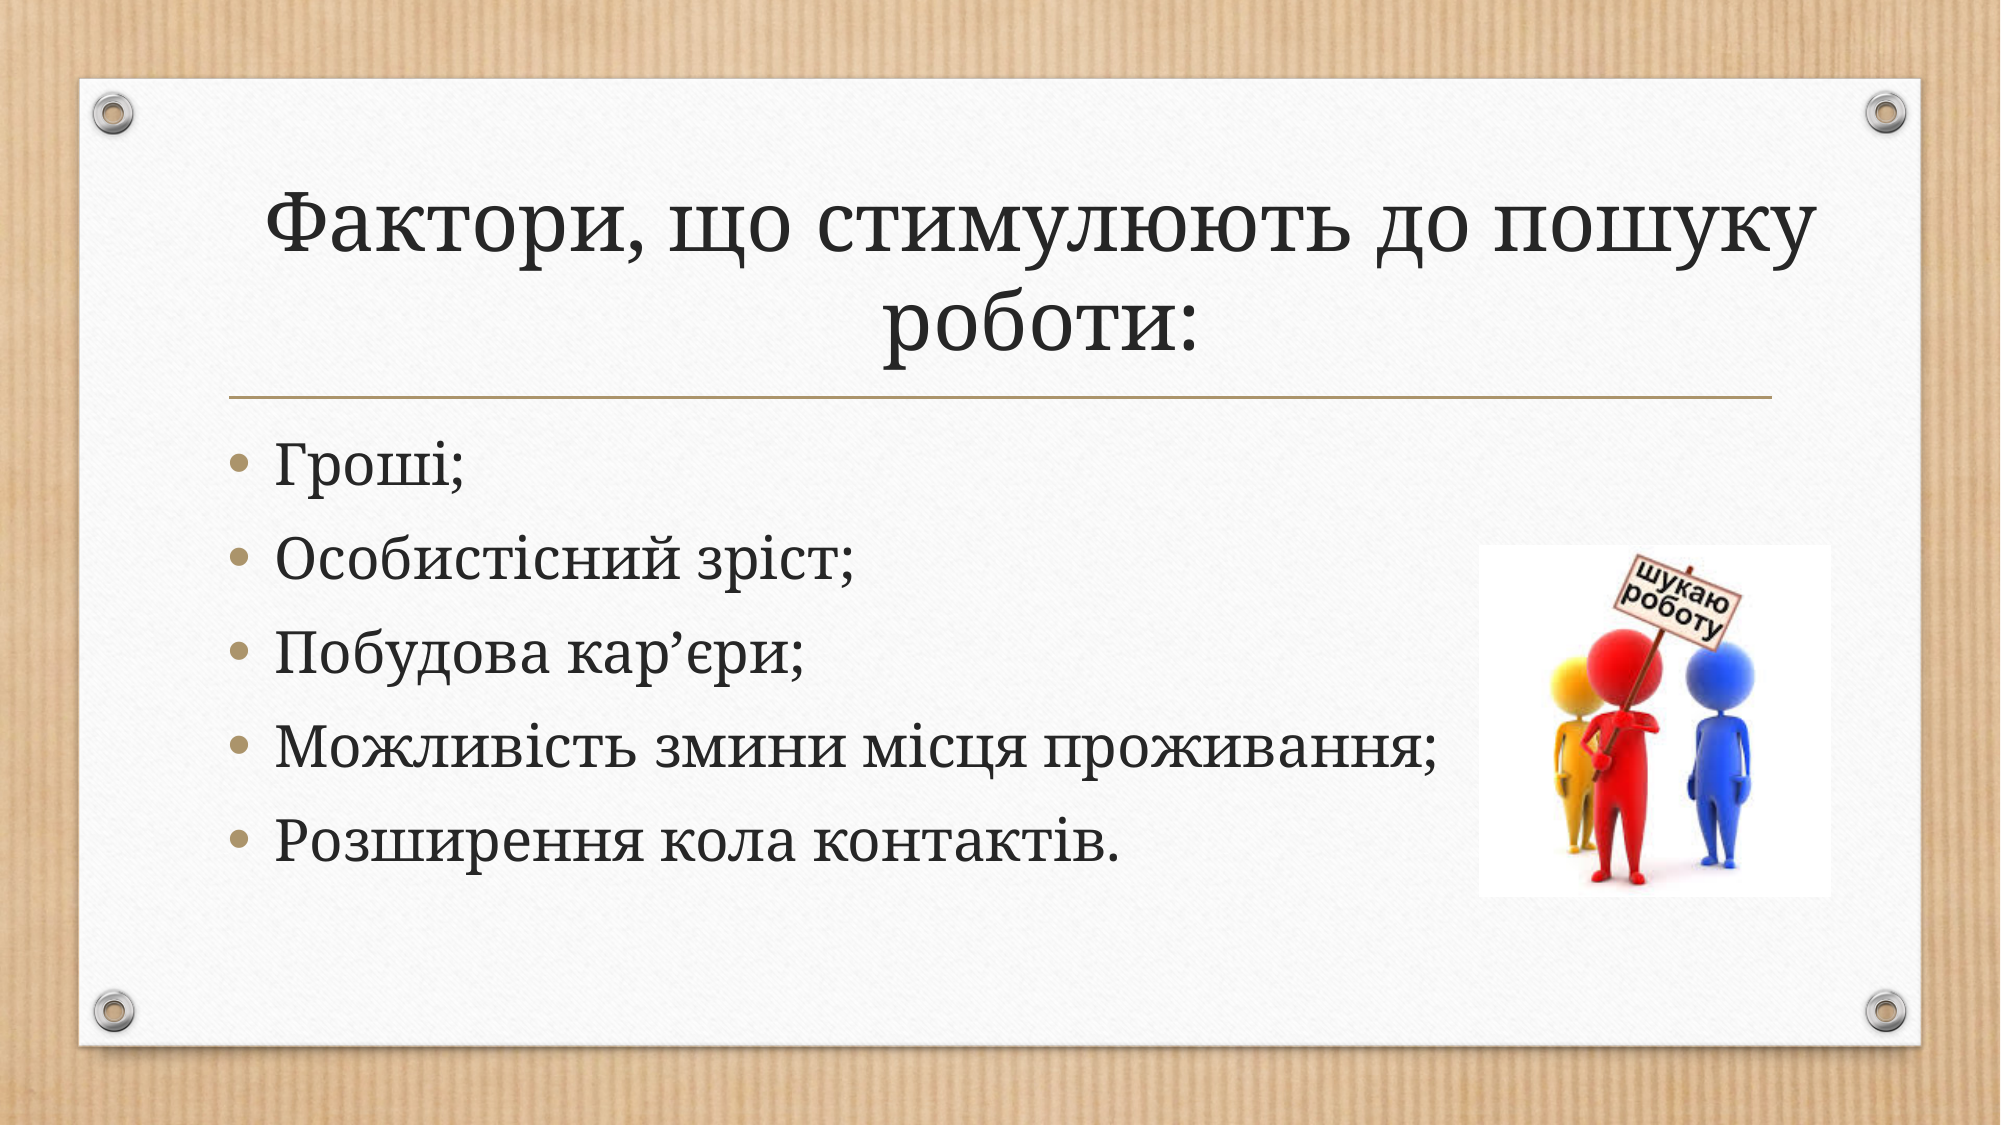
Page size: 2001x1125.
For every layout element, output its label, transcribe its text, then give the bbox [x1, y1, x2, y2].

title Фактори, що стимулюють до пошуку роботи: [212, 161, 1872, 375]
list Гроші; Особистісний зріст; Побудова кар’єри; Можливість змини місця проживання; Розширення кола контактів. [212, 419, 1788, 964]
picture [0, 0, 2001, 1125]
